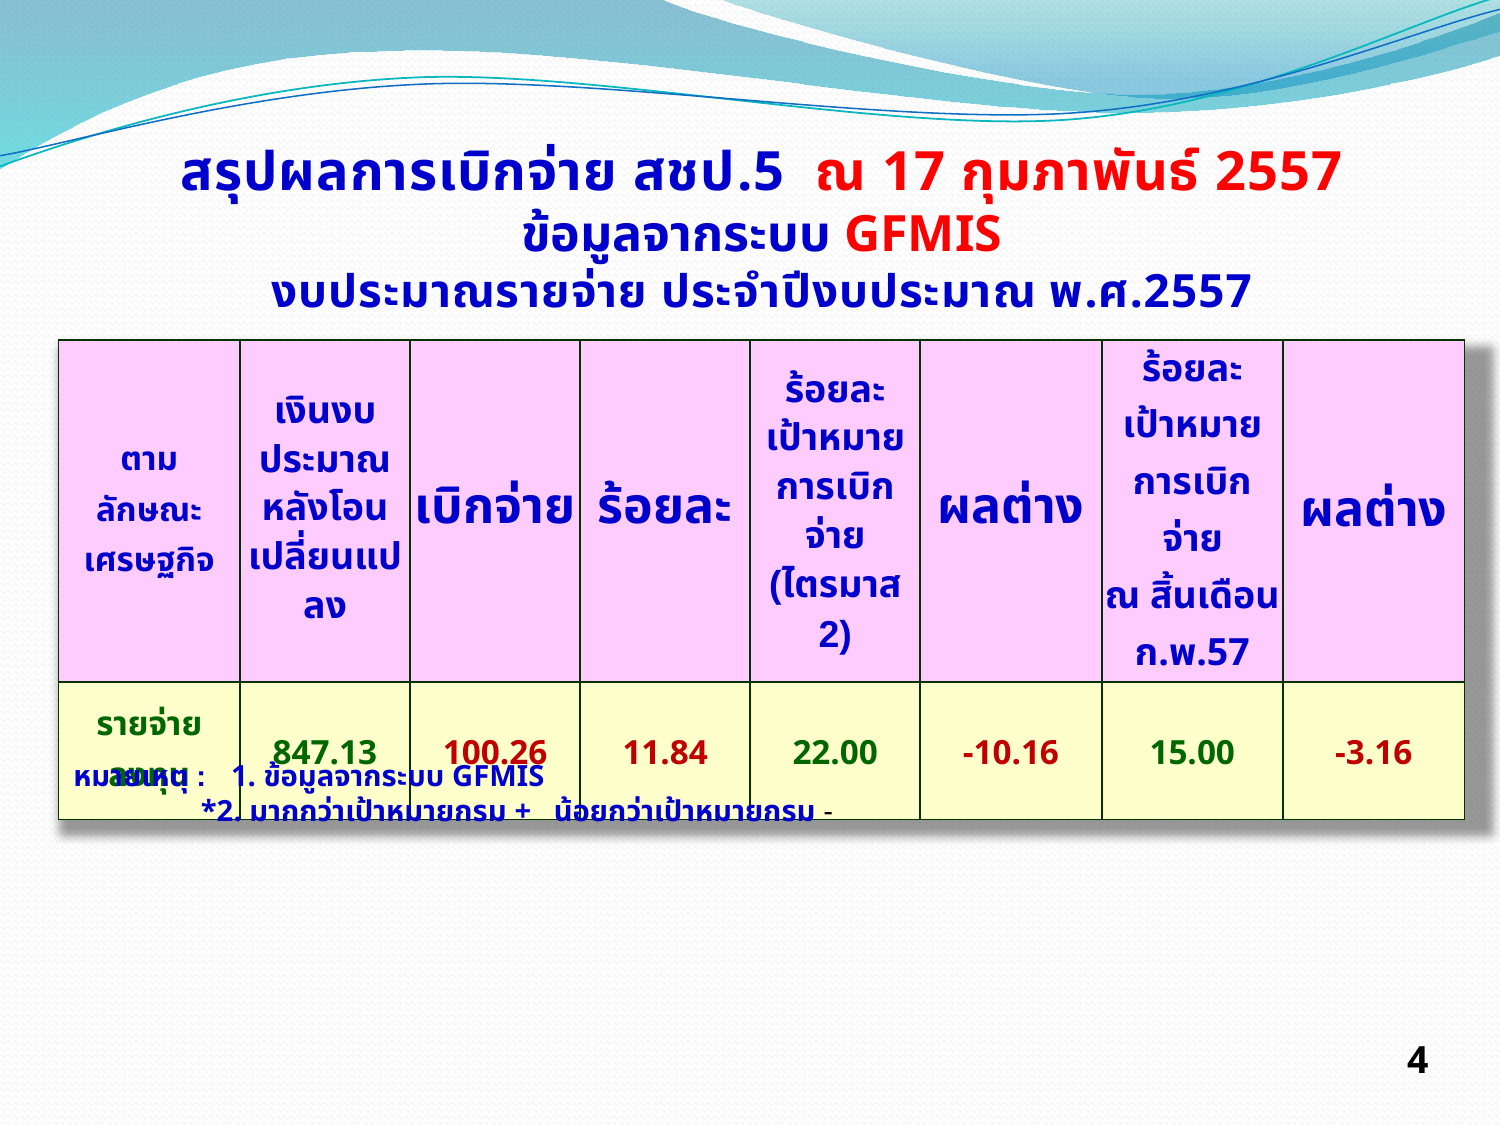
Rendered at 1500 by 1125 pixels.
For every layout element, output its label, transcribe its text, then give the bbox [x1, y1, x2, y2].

table_header ร้อยละ เป้าหมายการเบิกจ่าย ณ สิ้นเดือน ก.พ.57 [1103, 341, 1282, 681]
table_header ผลต่าง [1284, 341, 1464, 681]
table_cell 847.13 [241, 683, 409, 749]
table_header เบิกจ่าย [411, 341, 579, 681]
text_box สรุปผลการเบิกจ่าย สชป.5 ณ 17 กุมภาพันธ์ 2557 ข้อมูลจากระบบ GFMIS งบประมาณรายจ่าย ประจำปีงบประมาณ พ.ศ.2557 [46, 128, 1477, 352]
table_header ผลต่าง [921, 341, 1101, 681]
table_cell 22.00 [751, 683, 919, 749]
table_header ร้อยละ เป้าหมายการเบิกจ่าย (ไตรมาส 2) [751, 341, 919, 681]
table_header เงินงบประมาณ หลังโอนเปลี่ยนแปลง [241, 341, 409, 681]
table_cell -3.16 [1284, 683, 1464, 819]
table_cell รายจ่ายลงทุน [59, 683, 239, 749]
text_box หมายเหตุ : 1. ข้อมูลจากระบบ GFMIS *2. มากกว่าเป้าหมายกรม + น้อยกว่าเป้าหมายกรม - [58, 749, 1243, 835]
table_header ร้อยละ [581, 341, 749, 681]
table_cell 11.84 [581, 683, 749, 749]
table_cell 100.26 [411, 683, 579, 749]
table_cell 15.00 [1103, 683, 1282, 819]
table_header ตามลักษณะเศรษฐกิจ [59, 341, 239, 681]
table_cell -10.16 [921, 683, 1101, 749]
